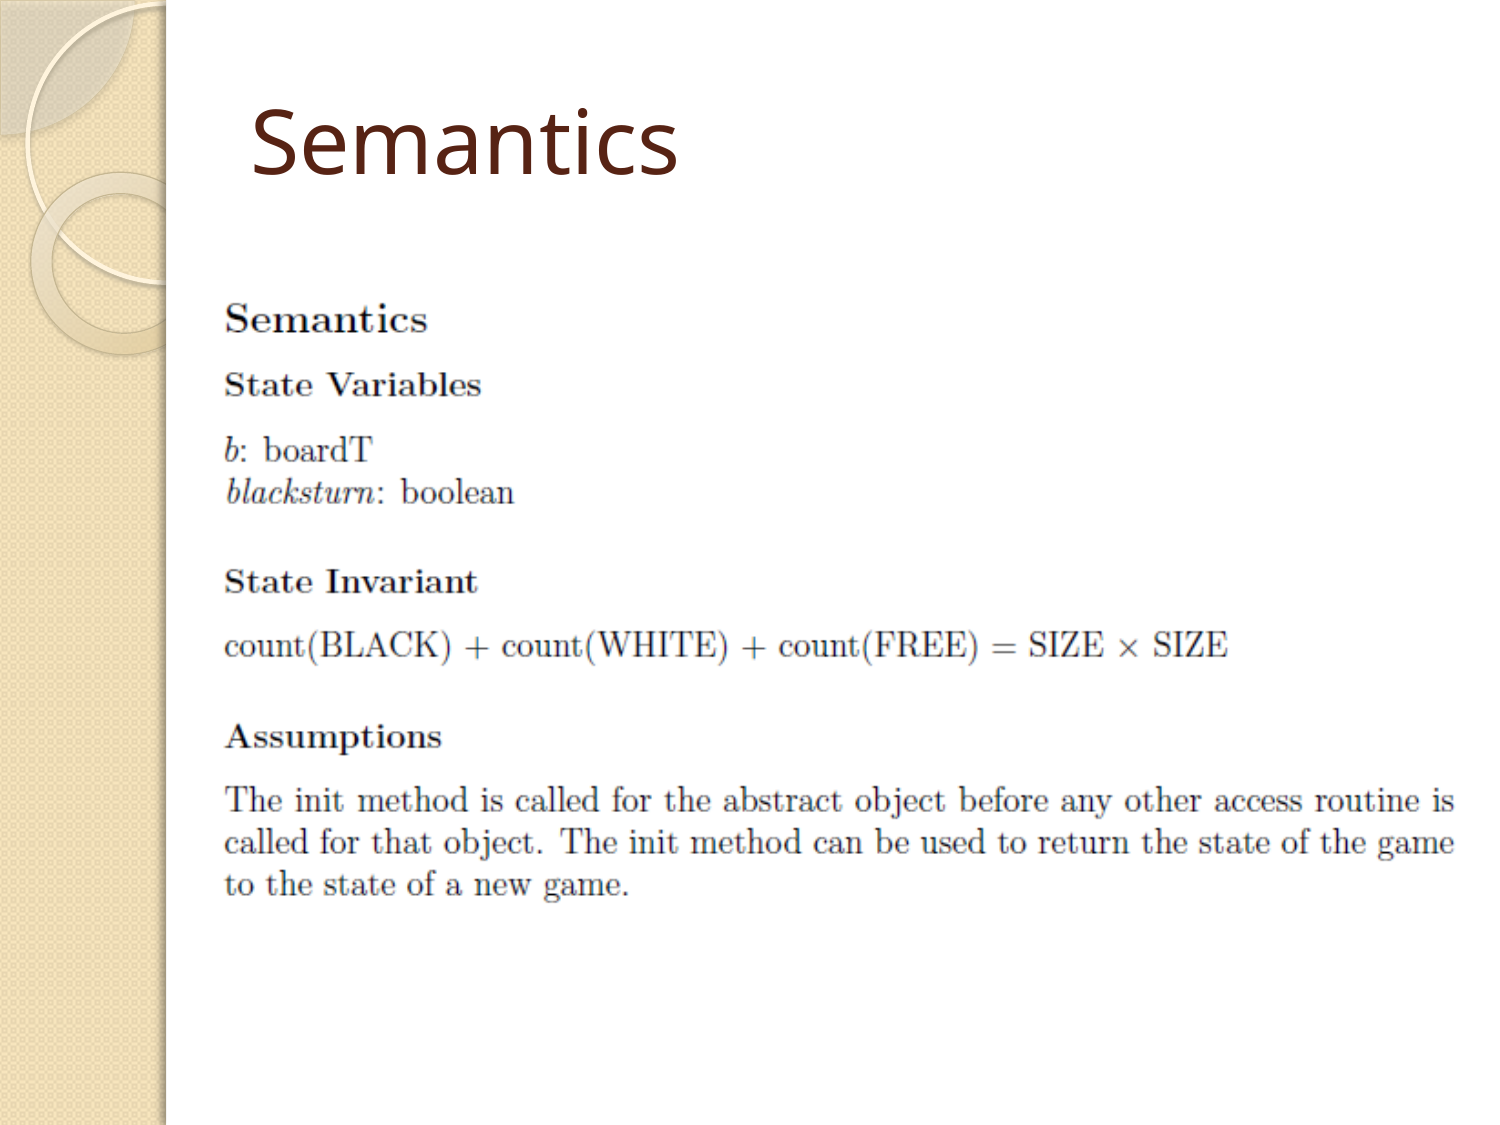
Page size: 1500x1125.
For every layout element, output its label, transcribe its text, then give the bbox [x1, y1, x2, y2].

picture [202, 289, 1479, 926]
title Semantics [235, 45, 1466, 233]
